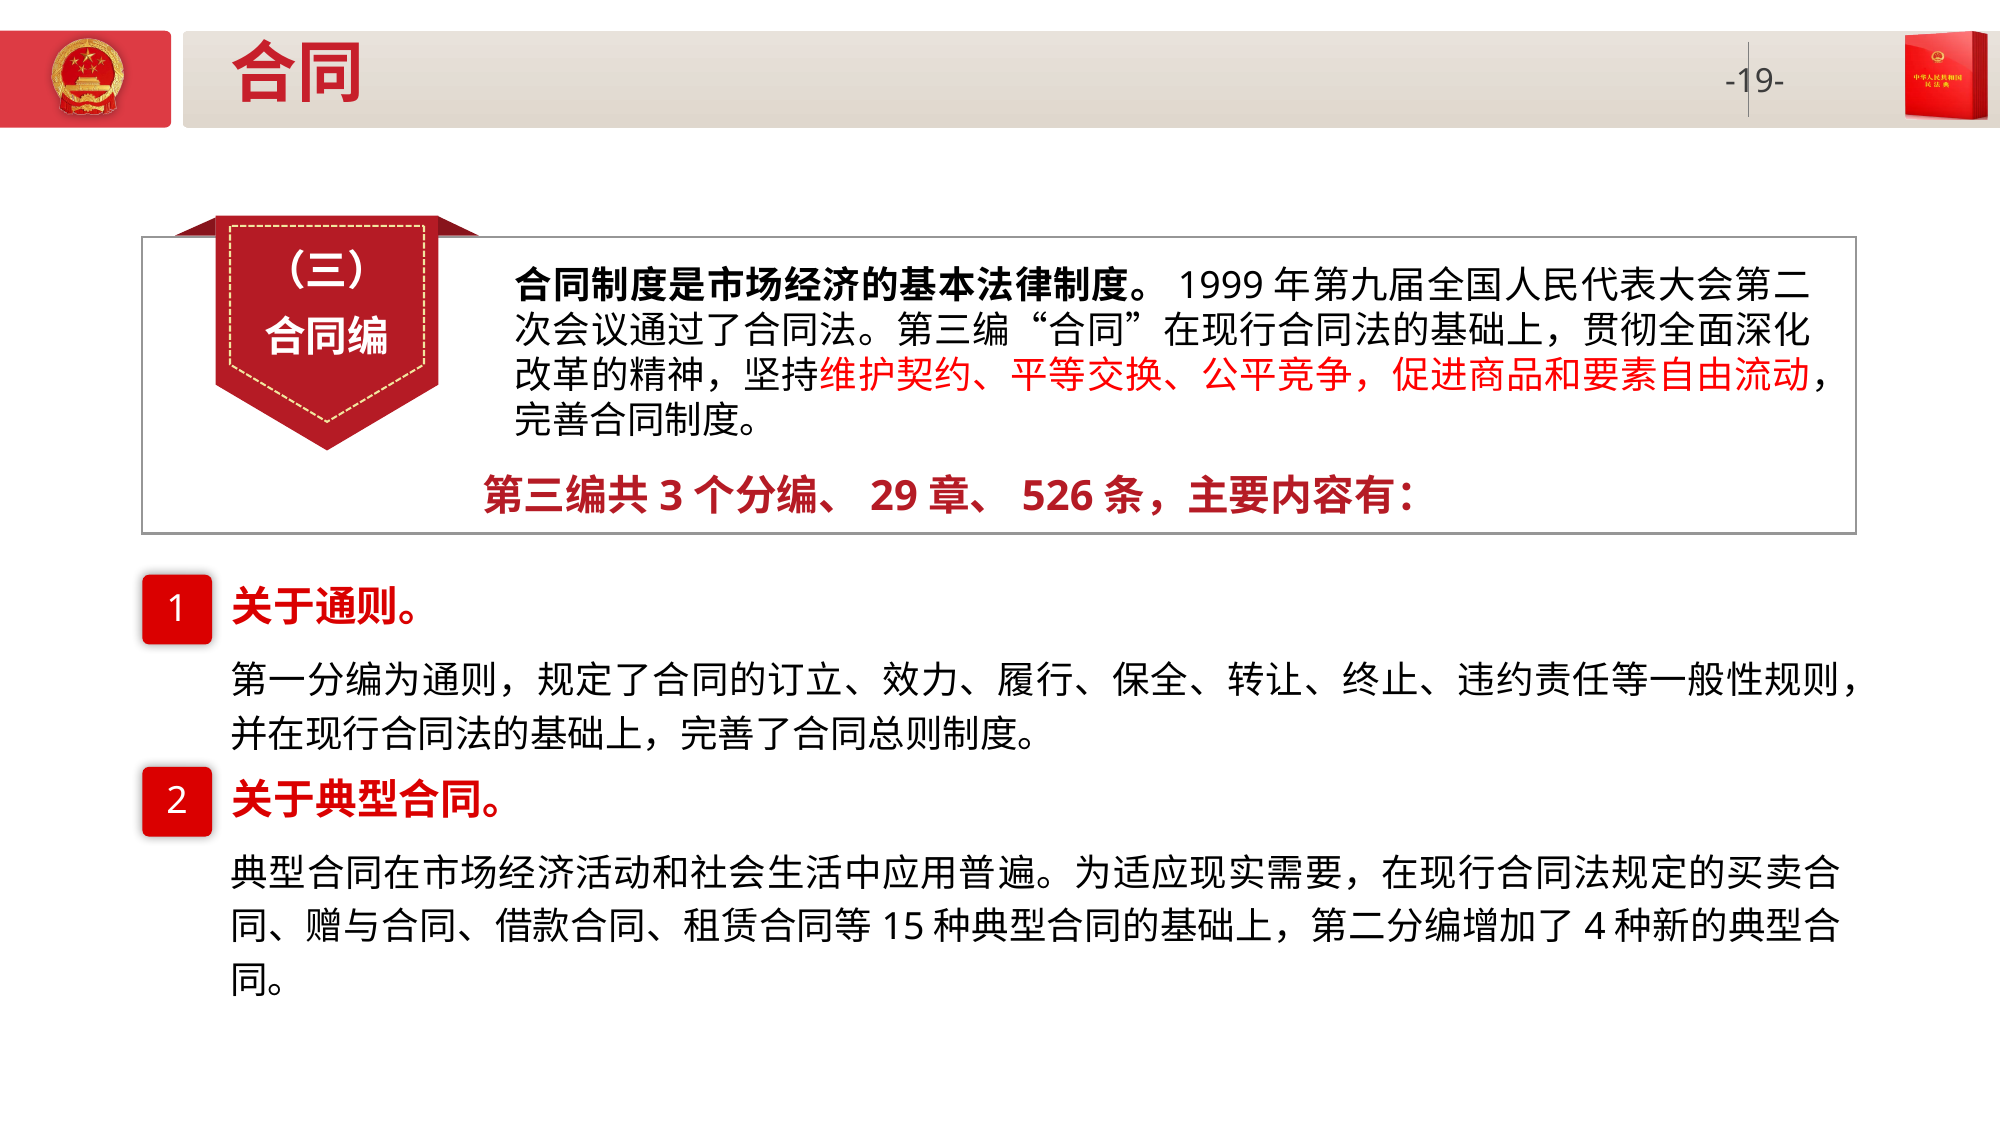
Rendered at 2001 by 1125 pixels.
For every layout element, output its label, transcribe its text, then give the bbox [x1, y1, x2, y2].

text_box 第三编共3个分编、29章、526条，主要内容有： [467, 461, 1453, 527]
text_box 合同制度是市场经济的基本法律制度。1999年第九届全国人民代表大会第二次会议通过了合同法。第三编“合同”在现行合同法的基础上，贯彻全面深化改革的精神，坚持维护契约、平等交换、公平竞争，促进商品和要素自由流动，完善合同制度。 [499, 253, 1826, 449]
text_box 第一分编为通则，规定了合同的订立、效力、履行、保全、转让、终止、违约责任等一般性规则，并在现行合同法的基础上，完善了合同总则制度。 [215, 640, 1856, 763]
text_box [141, 236, 1857, 535]
text_box 典型合同在市场经济活动和社会生活中应用普遍。为适应现实需要，在现行合同法规定的买卖合同、赠与合同、借款合同、租赁合同等15种典型合同的基础上，第二分编增加了4种新的典型合同。 [215, 832, 1856, 1009]
picture [1865, 22, 2001, 120]
text_box 关于通则。 [217, 572, 456, 638]
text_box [174, 215, 479, 451]
text_box 2 [142, 766, 213, 837]
text_box 关于典型合同。 [217, 765, 540, 830]
picture [44, 38, 127, 117]
text_box 1 [142, 574, 213, 645]
title 合同 [215, 36, 1749, 115]
